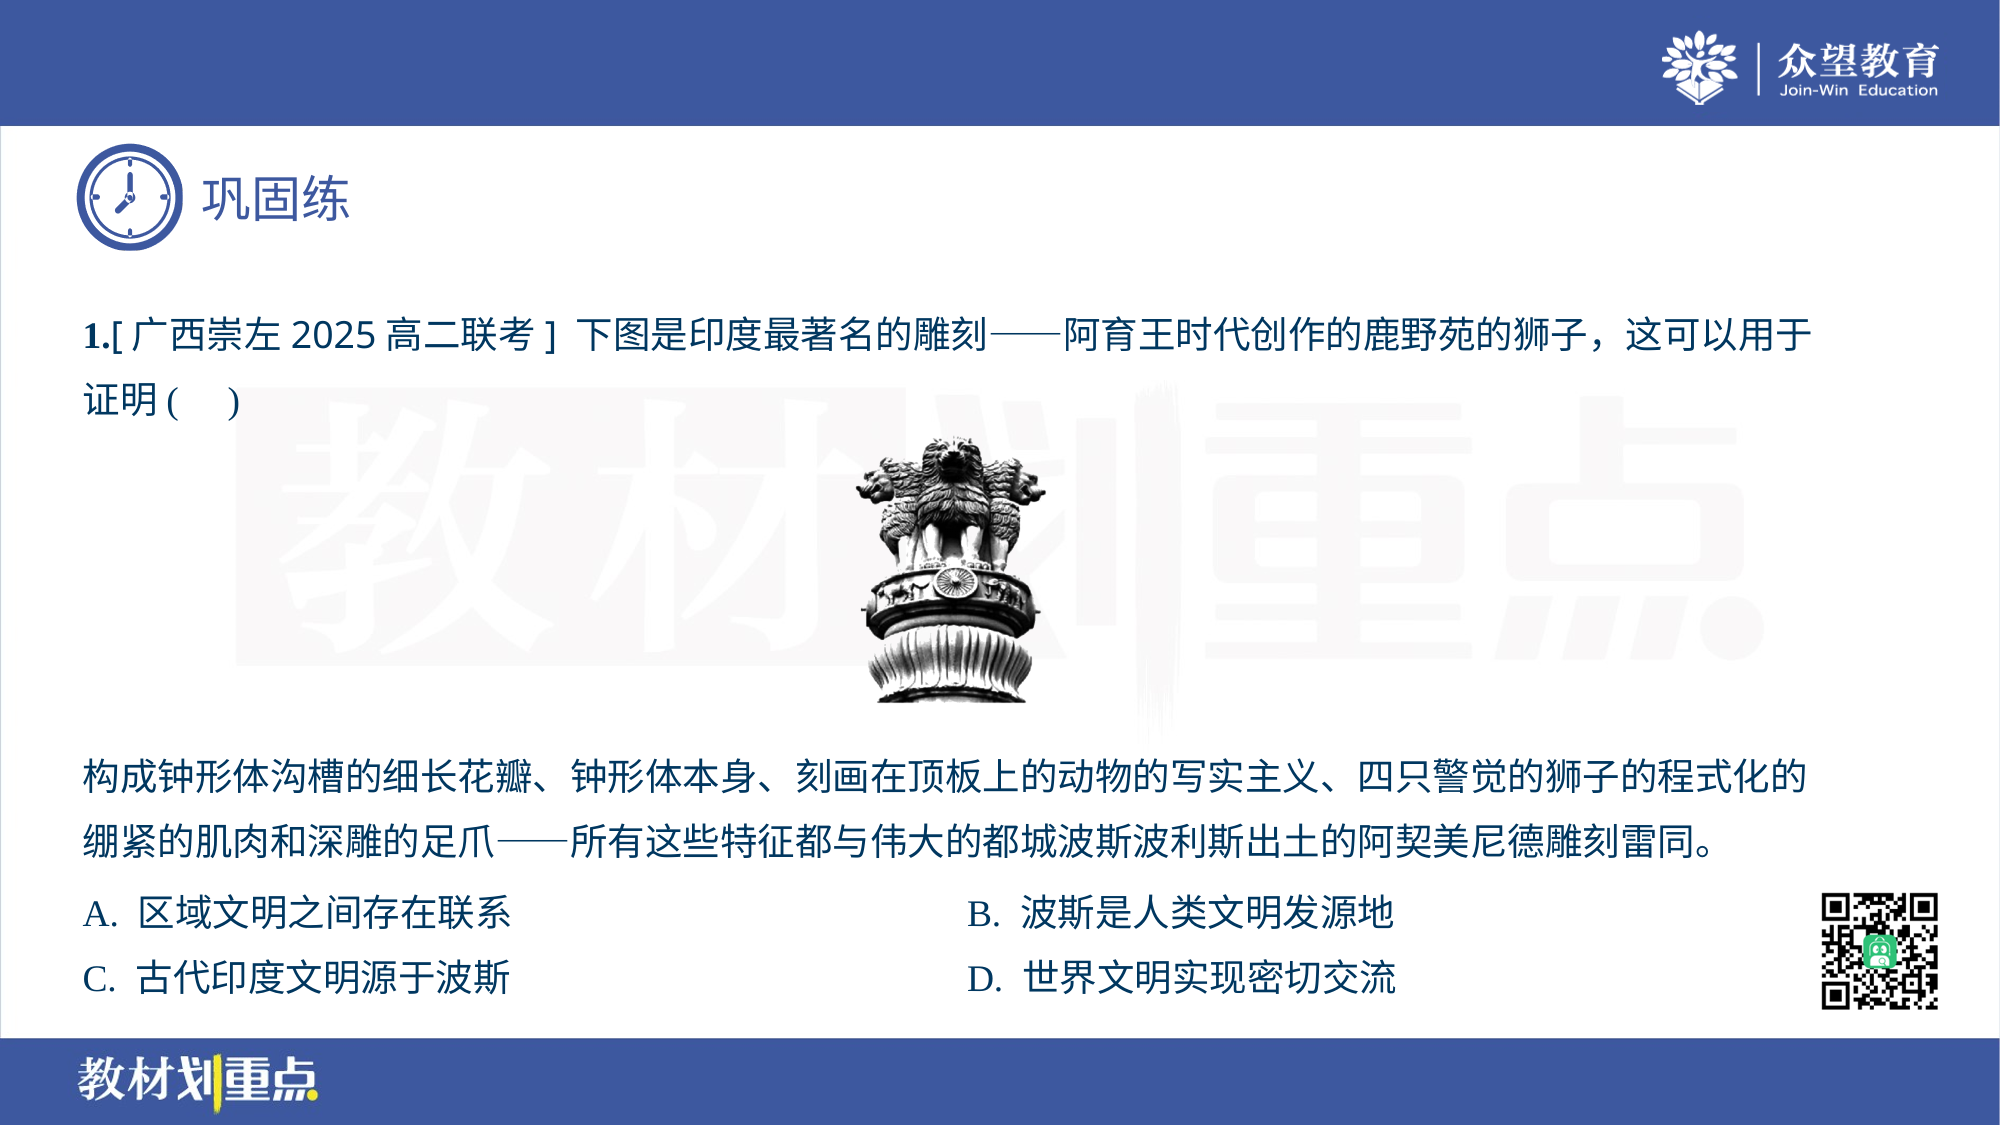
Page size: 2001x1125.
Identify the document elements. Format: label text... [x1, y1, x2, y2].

text_box 构成钟形体沟槽的细长花瓣、钟形体本身、刻画在顶板上的动物的写实主义、四只警觉的狮子的程式化的 绷紧的肌肉和深雕的足爪——所有这些特征都与伟大的都城波斯波利斯出土的阿契美尼德雕刻雷同。 [82, 729, 1817, 857]
text_box A. 区域文明之间存在联系 B. 波斯是人类文明发源地 C. 古代印度文明源于波斯 D. 世界文明实现密切交流 [82, 865, 1817, 992]
picture [0, 0, 2000, 1125]
text_box 1.[广西崇左2025高二联考] 下图是印度最著名的雕刻——阿育王时代创作的鹿野苑的狮子，这可以用于 证明( ) [82, 287, 1817, 414]
